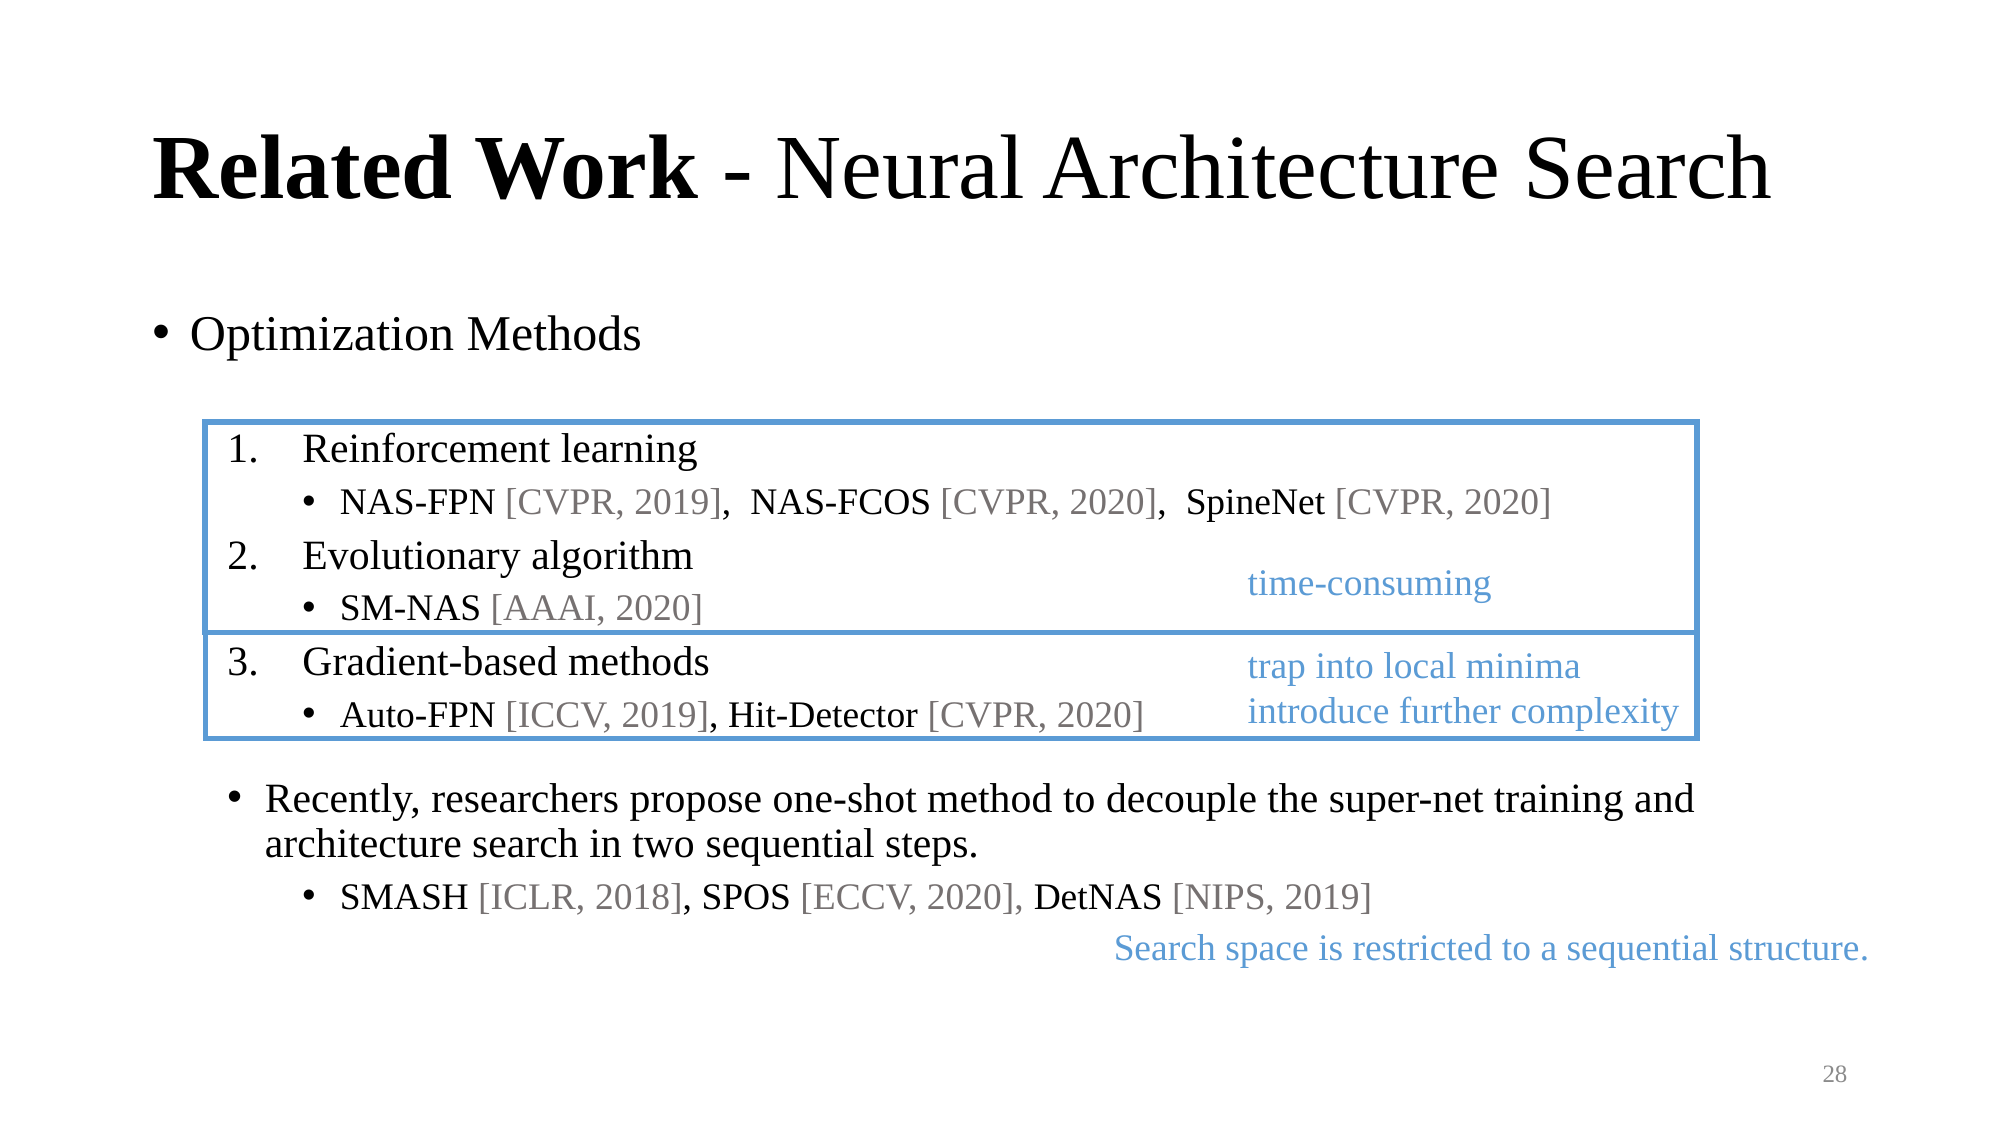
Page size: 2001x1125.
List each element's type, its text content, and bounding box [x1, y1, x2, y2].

text_box time-consuming [1232, 550, 1742, 611]
slide_number 28 [1412, 1074, 1863, 1103]
text_box trap into local minima introduce further complexity [1232, 633, 1697, 739]
text_box [204, 632, 1698, 740]
text_box Optimization Methods Reinforcement learning NAS-FPN [CVPR, 2019], NAS-FCOS [CVPR, 2020], SpineNet [CVPR, 2020] Evolutionary algorithm SM-NAS [AAAI, 2020] Gradient-based methods Auto-FPN [ICCV, 2019], Hit-Detector [CVPR, 2020] Recently, researchers propose one-shot method to decouple the super-net training and architecture search in two sequential steps. SMASH [ICLR, 2018], SPOS [ECCV, 2020], DetNAS [NIPS, 2019] [137, 299, 1863, 1074]
text_box [204, 421, 1698, 632]
title Related Work - Neural Architecture Search [137, 59, 1863, 278]
text_box Search space is restricted to a sequential structure. [1098, 915, 1994, 976]
